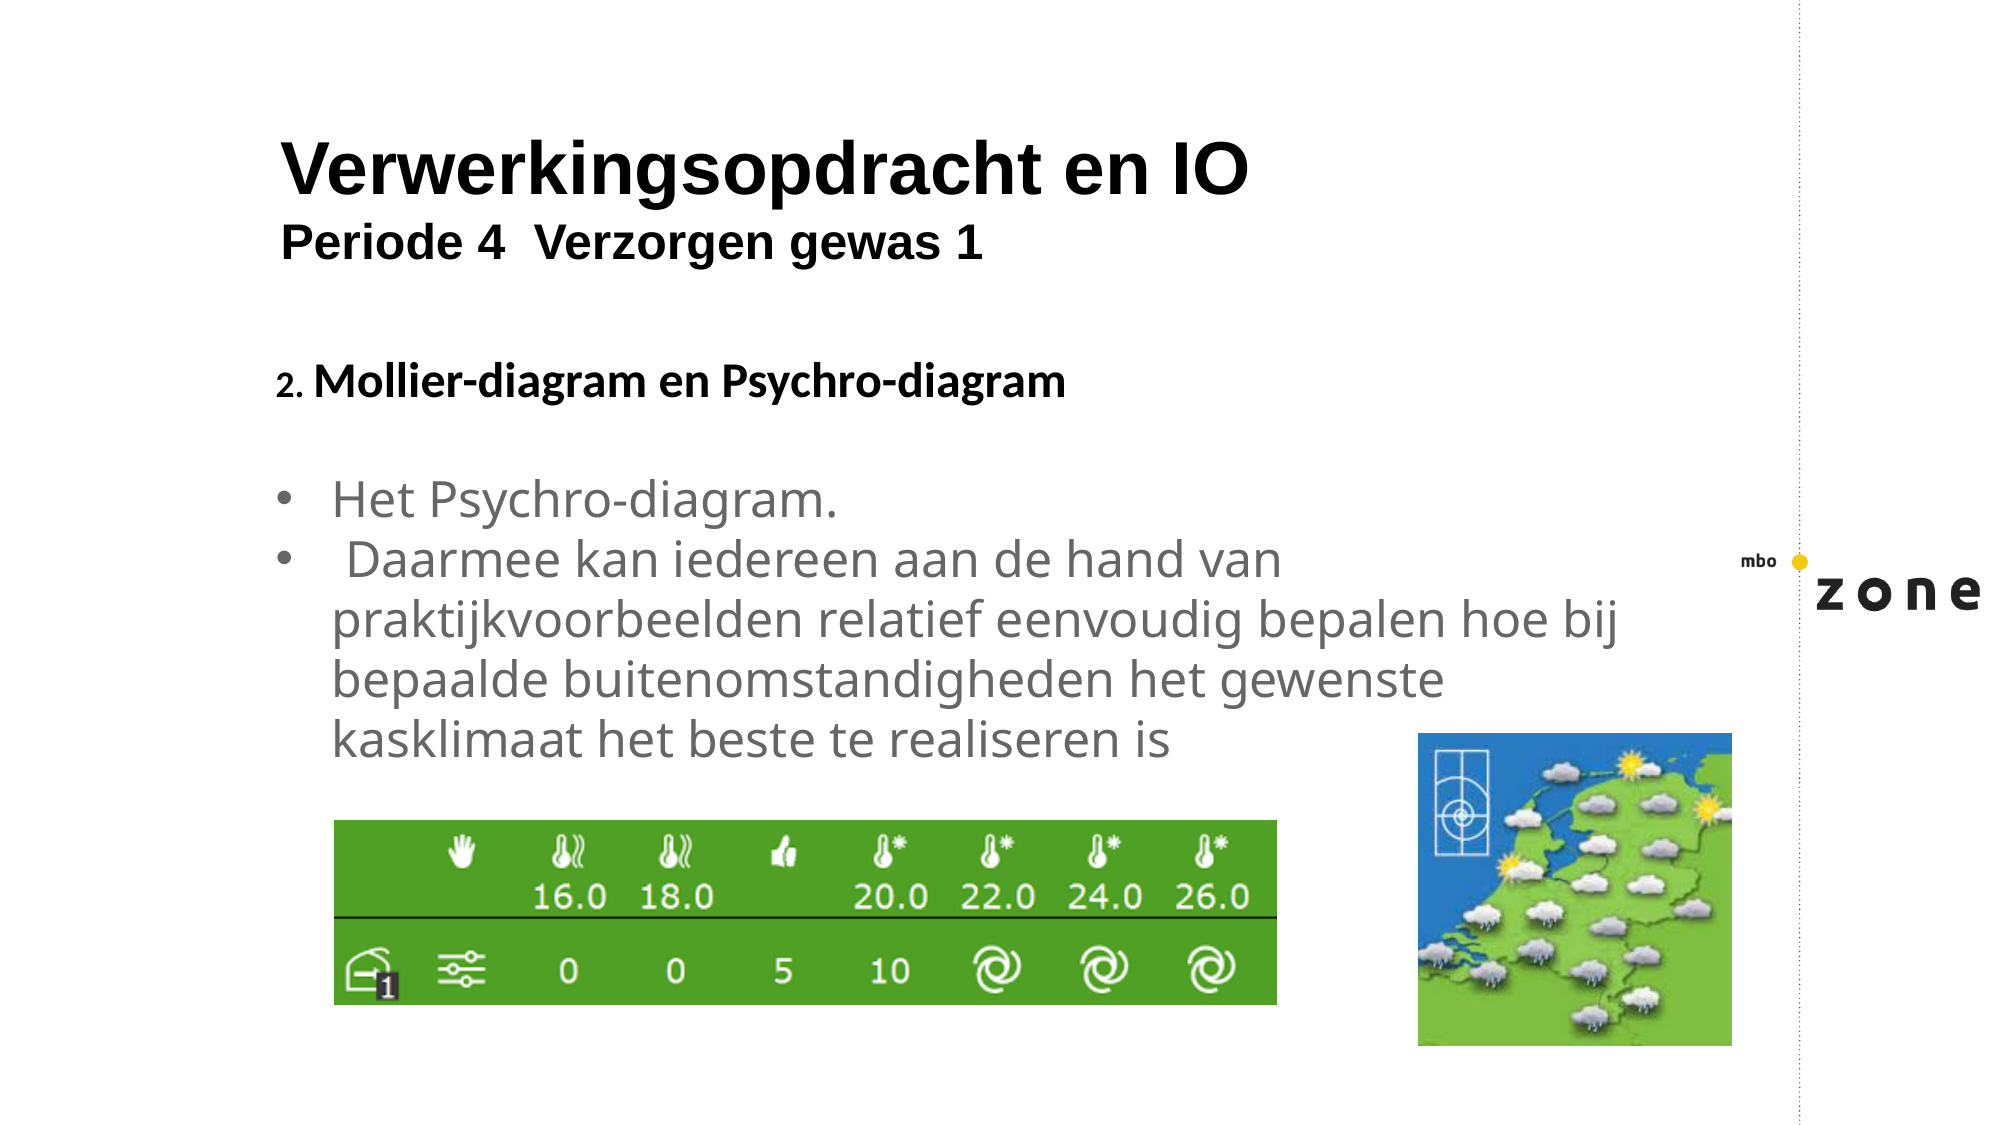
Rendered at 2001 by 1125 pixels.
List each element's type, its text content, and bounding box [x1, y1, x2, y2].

picture [334, 820, 1277, 1005]
picture [1418, 0, 2001, 1125]
text_box 2. Mollier-diagram en Psychro-diagram Het Psychro-diagram. Daarmee kan iedereen aan de hand van praktijkvoorbeelden relatief eenvoudig bepalen hoe bij bepaalde buitenomstandigheden het gewenste kasklimaat het beste te realiseren is [260, 339, 1707, 775]
text_box Verwerkingsopdracht en IO Periode 4 Verzorgen gewas 1 [265, 112, 1267, 338]
